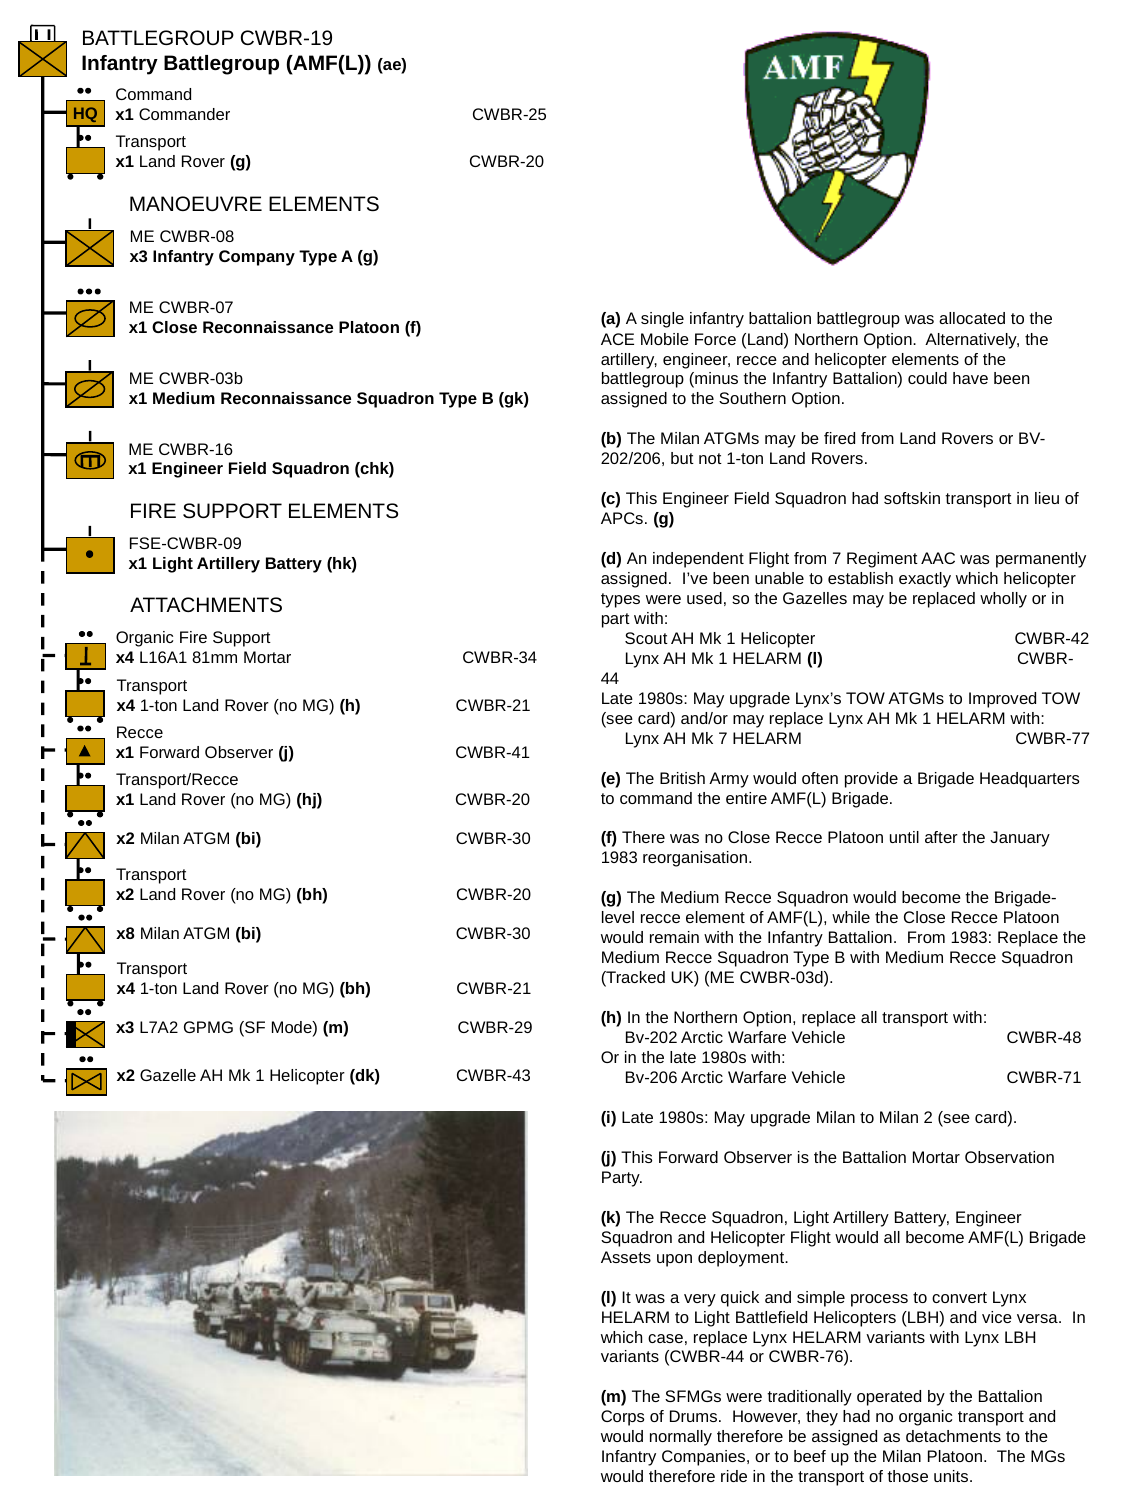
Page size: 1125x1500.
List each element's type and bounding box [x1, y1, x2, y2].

text_box [78, 954, 91, 967]
text_box [65, 1056, 547, 1096]
text_box [78, 726, 91, 731]
text_box [42, 1072, 50, 1081]
text_box [42, 939, 50, 946]
text_box [64, 1009, 548, 1048]
text_box [78, 1009, 91, 1015]
text_box [42, 1028, 50, 1035]
text_box [18, 17, 563, 581]
text_box [79, 915, 92, 920]
text_box [65, 915, 547, 1006]
text_box [586, 301, 1106, 1494]
text_box [79, 631, 92, 637]
text_box [78, 289, 100, 294]
text_box [64, 584, 553, 817]
text_box [42, 749, 50, 757]
text_box [66, 183, 395, 274]
text_box [42, 649, 50, 656]
text_box [78, 820, 92, 826]
picture [739, 29, 935, 269]
text_box [80, 1056, 93, 1062]
picture [54, 1111, 528, 1476]
text_box [42, 838, 50, 846]
text_box [64, 820, 546, 912]
